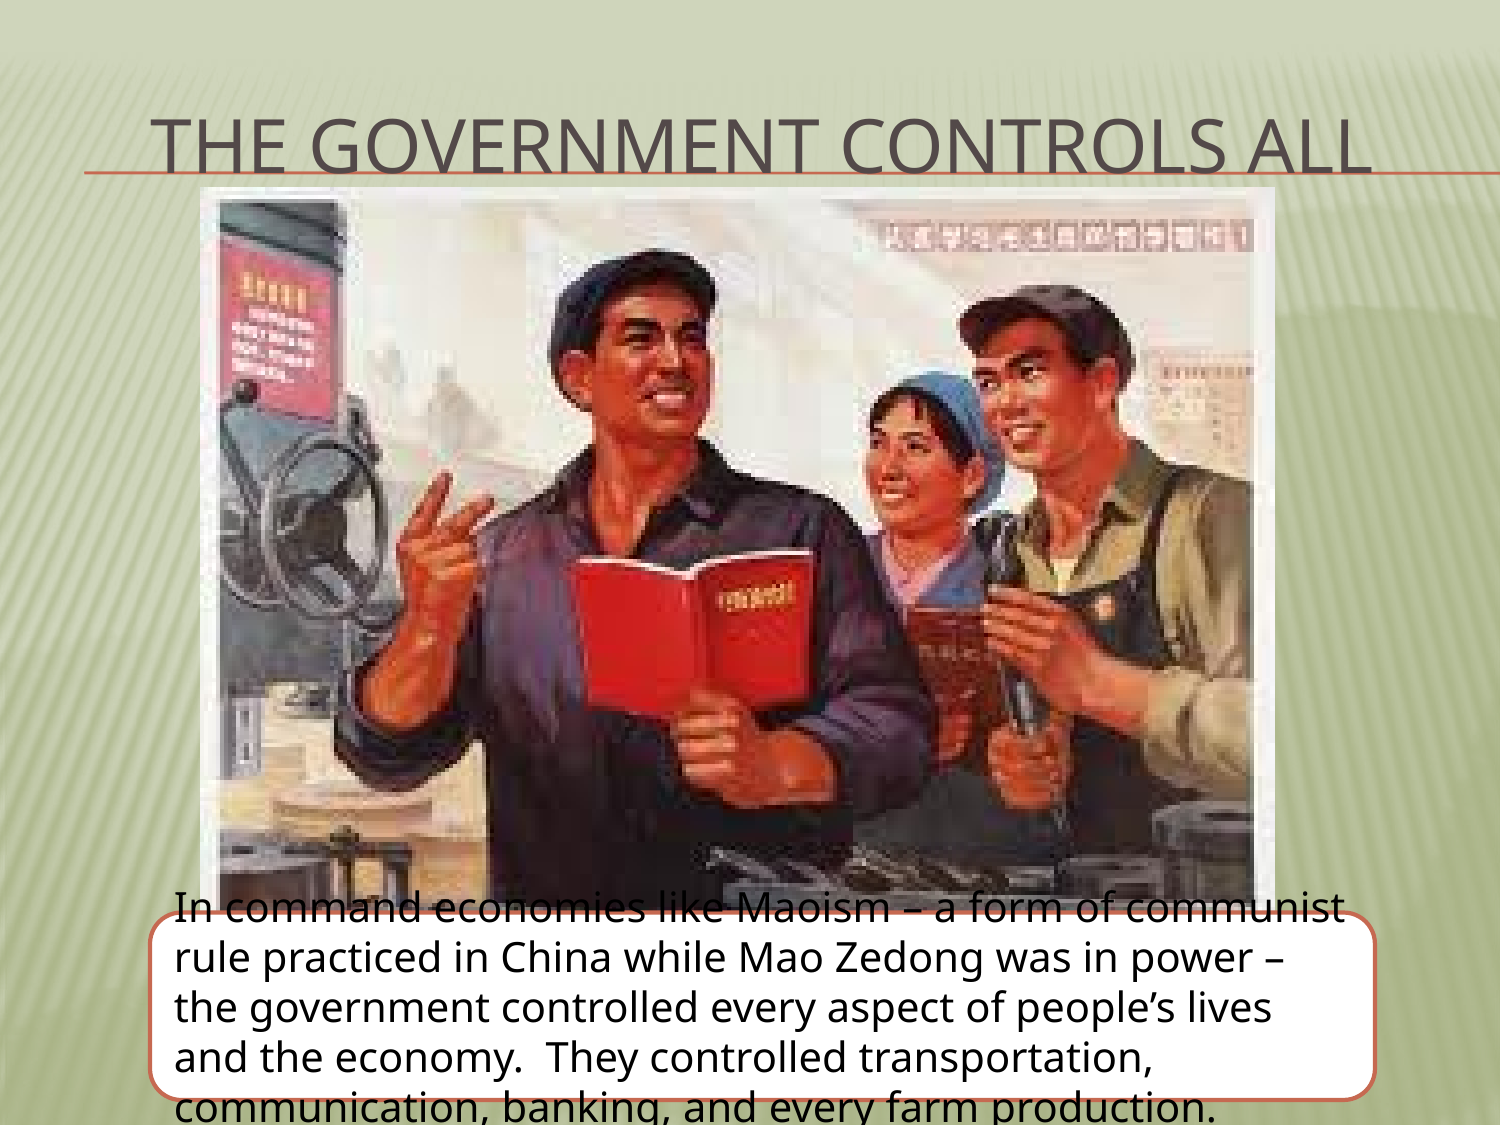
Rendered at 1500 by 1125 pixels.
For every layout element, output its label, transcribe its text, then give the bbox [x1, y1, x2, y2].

title The government controls all [50, 75, 1475, 213]
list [199, 187, 1276, 969]
text_box In command economies like Maoism – a form of communist rule practiced in China while Mao Zedong was in power – the government controlled every aspect of people’s lives and the economy. They controlled transportation, communication, banking, and every farm production. [147, 910, 1378, 1103]
